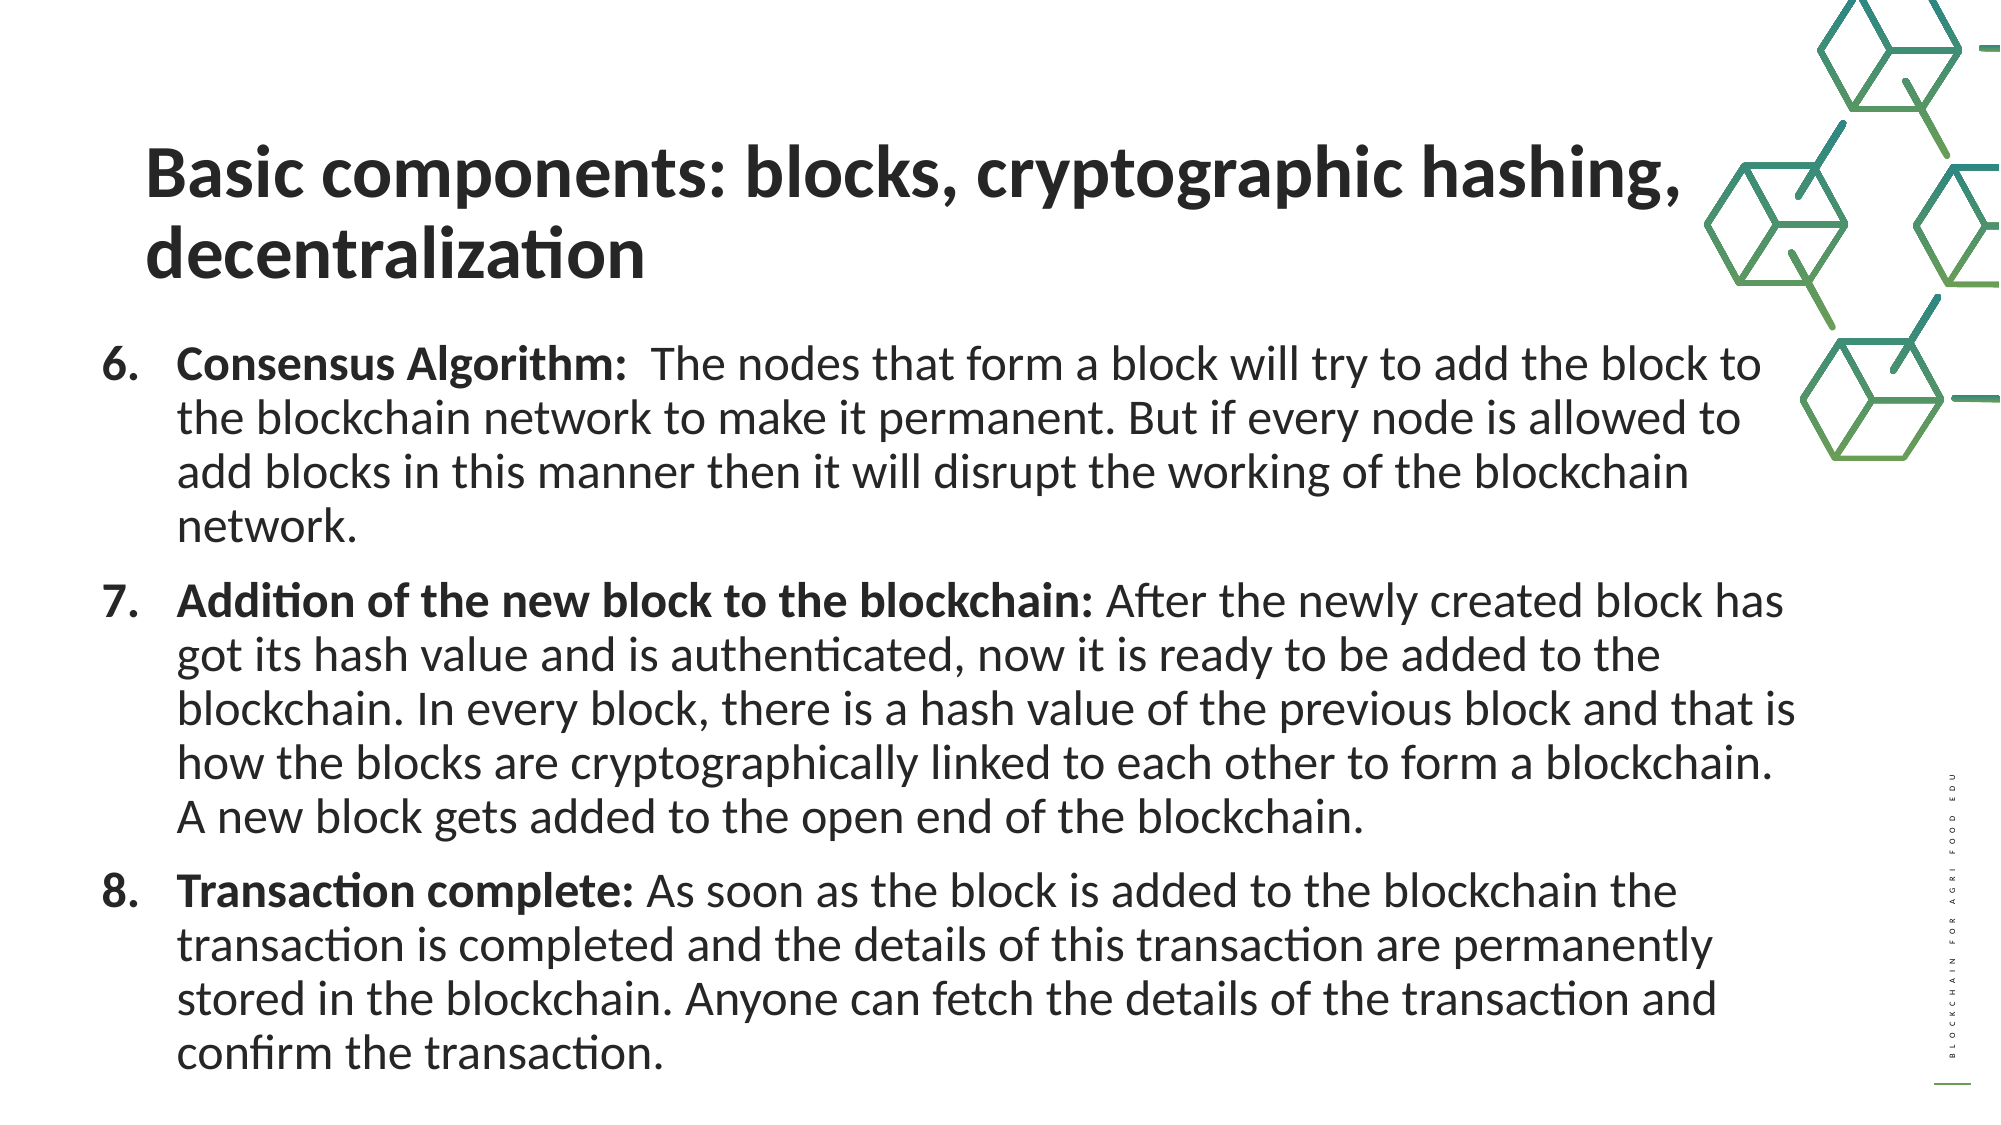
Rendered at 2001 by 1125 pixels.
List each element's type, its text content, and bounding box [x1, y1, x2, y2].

list Consensus Algorithm: The nodes that form a block will try to add the block to the blockchain network to make it permanent. But if every node is allowed to add blocks in this manner then it will disrupt the working of the blockchain network. Addition of the new block to the blockchain: After the newly created block has got its hash value and is authenticated, now it is ready to be added to the blockchain. In every block, there is a hash value of the previous block and that is how the blocks are cryptographically linked to each other to form a blockchain. A new block gets added to the open end of the blockchain. Transaction complete: As soon as the block is added to the blockchain the transaction is completed and the details of this transaction are permanently stored in the blockchain. Anyone can fetch the details of the transaction and confirm the transaction. [86, 329, 1825, 962]
list Basic components: blocks, cryptographic hashing, decentralization [130, 124, 1704, 337]
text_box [1704, 0, 2000, 461]
